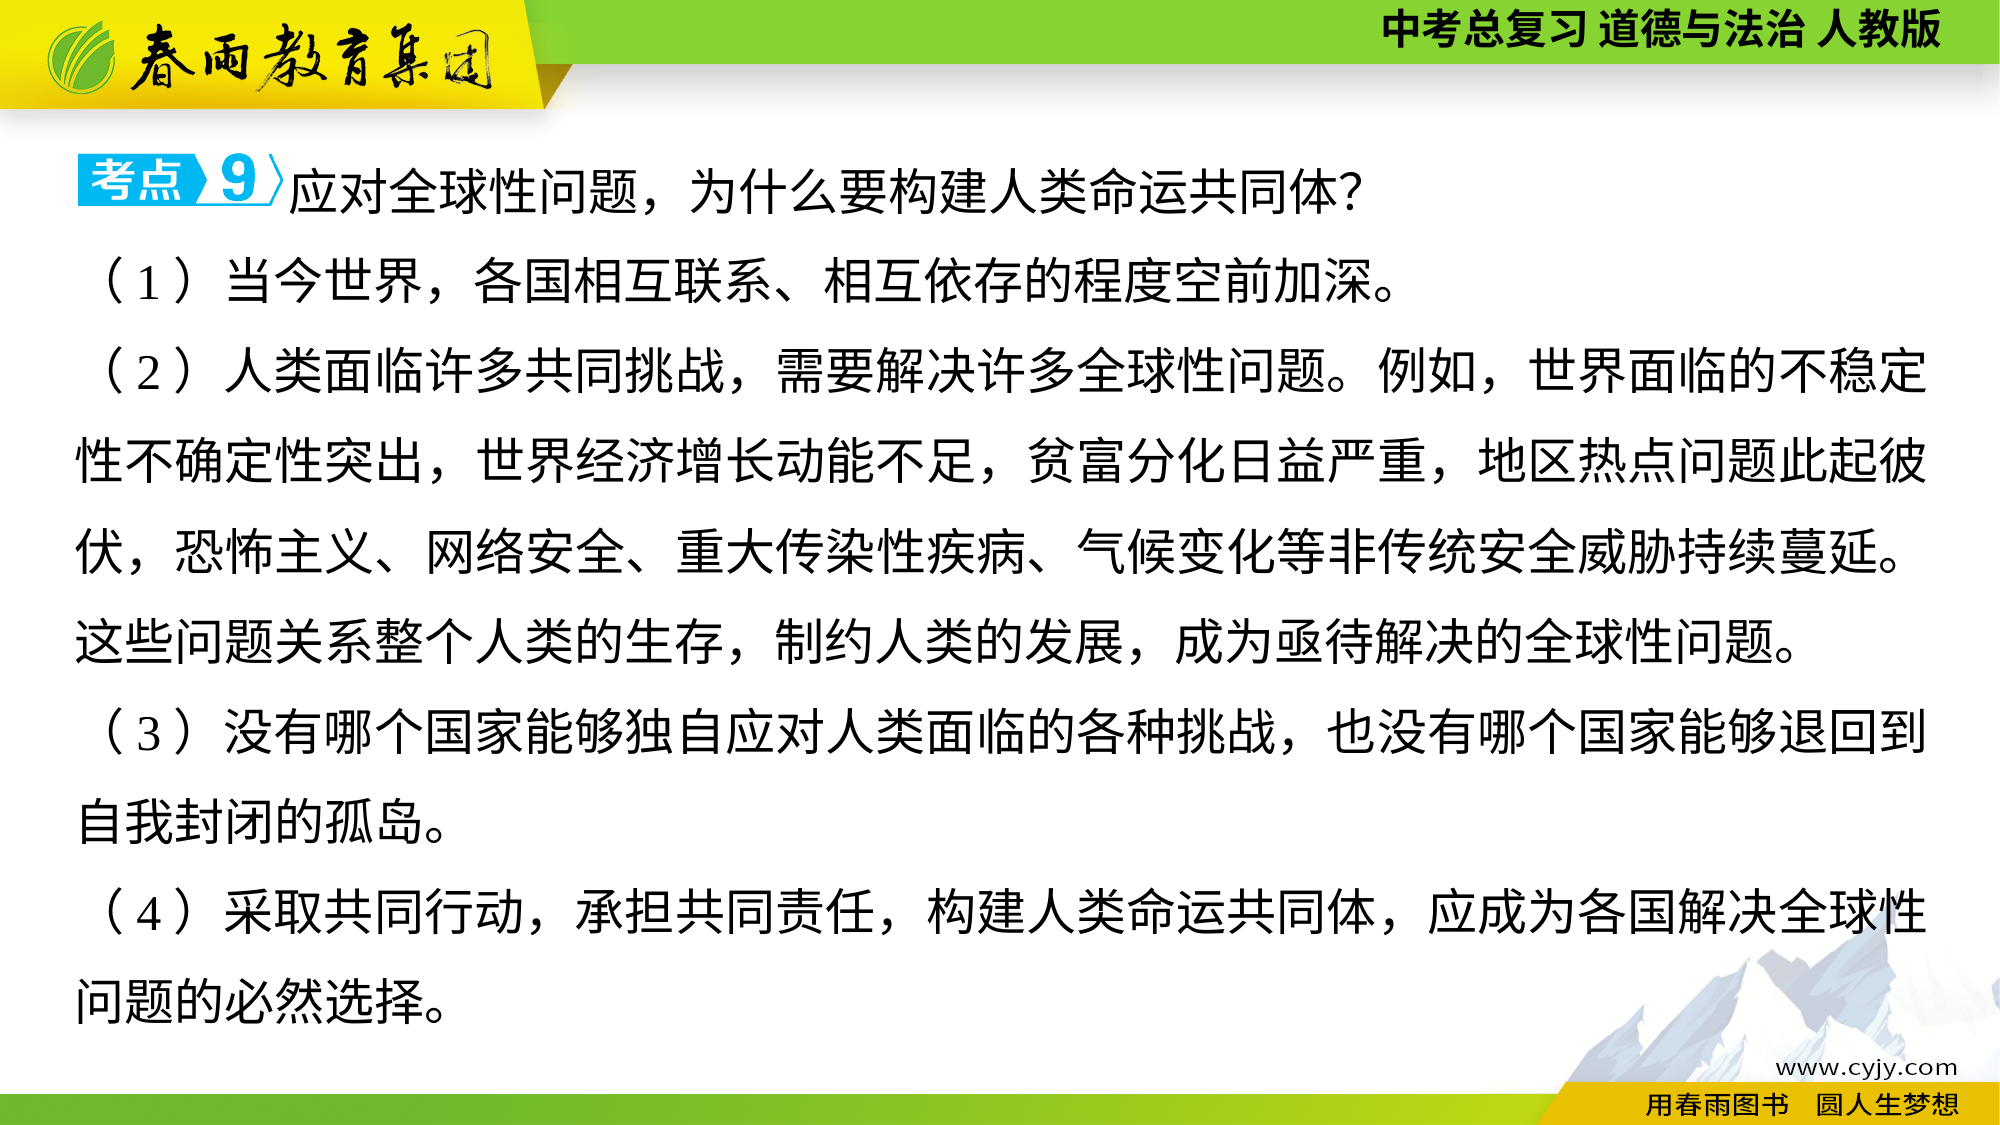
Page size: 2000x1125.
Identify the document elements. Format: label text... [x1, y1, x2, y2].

list 应对全球性问题，为什么要构建人类命运共同体？ （1）当今世界，各国相互联系、相互依存的程度空前加深。 （2）人类面临许多共同挑战，需要解决许多全球性问题。例如，世界面临的不稳定性不确定性突出，世界经济增长动能不足，贫富分化日益严重，地区热点问题此起彼伏，恐怖主义、网络安全、重大传染性疾病、气候变化等非传统安全威胁持续蔓延。这些问题关系整个人类的生存，制约人类的发展，成为亟待解决的全球性问题。 （3）没有哪个国家能够独自应对人类面临的各种挑战，也没有哪个国家能够退回到自我封闭的孤岛。 （4）采取共同行动，承担共同责任，构建人类命运共同体，应成为各国解决全球性问题的必然选择。 [59, 122, 1944, 1035]
picture [0, 0, 2000, 1125]
